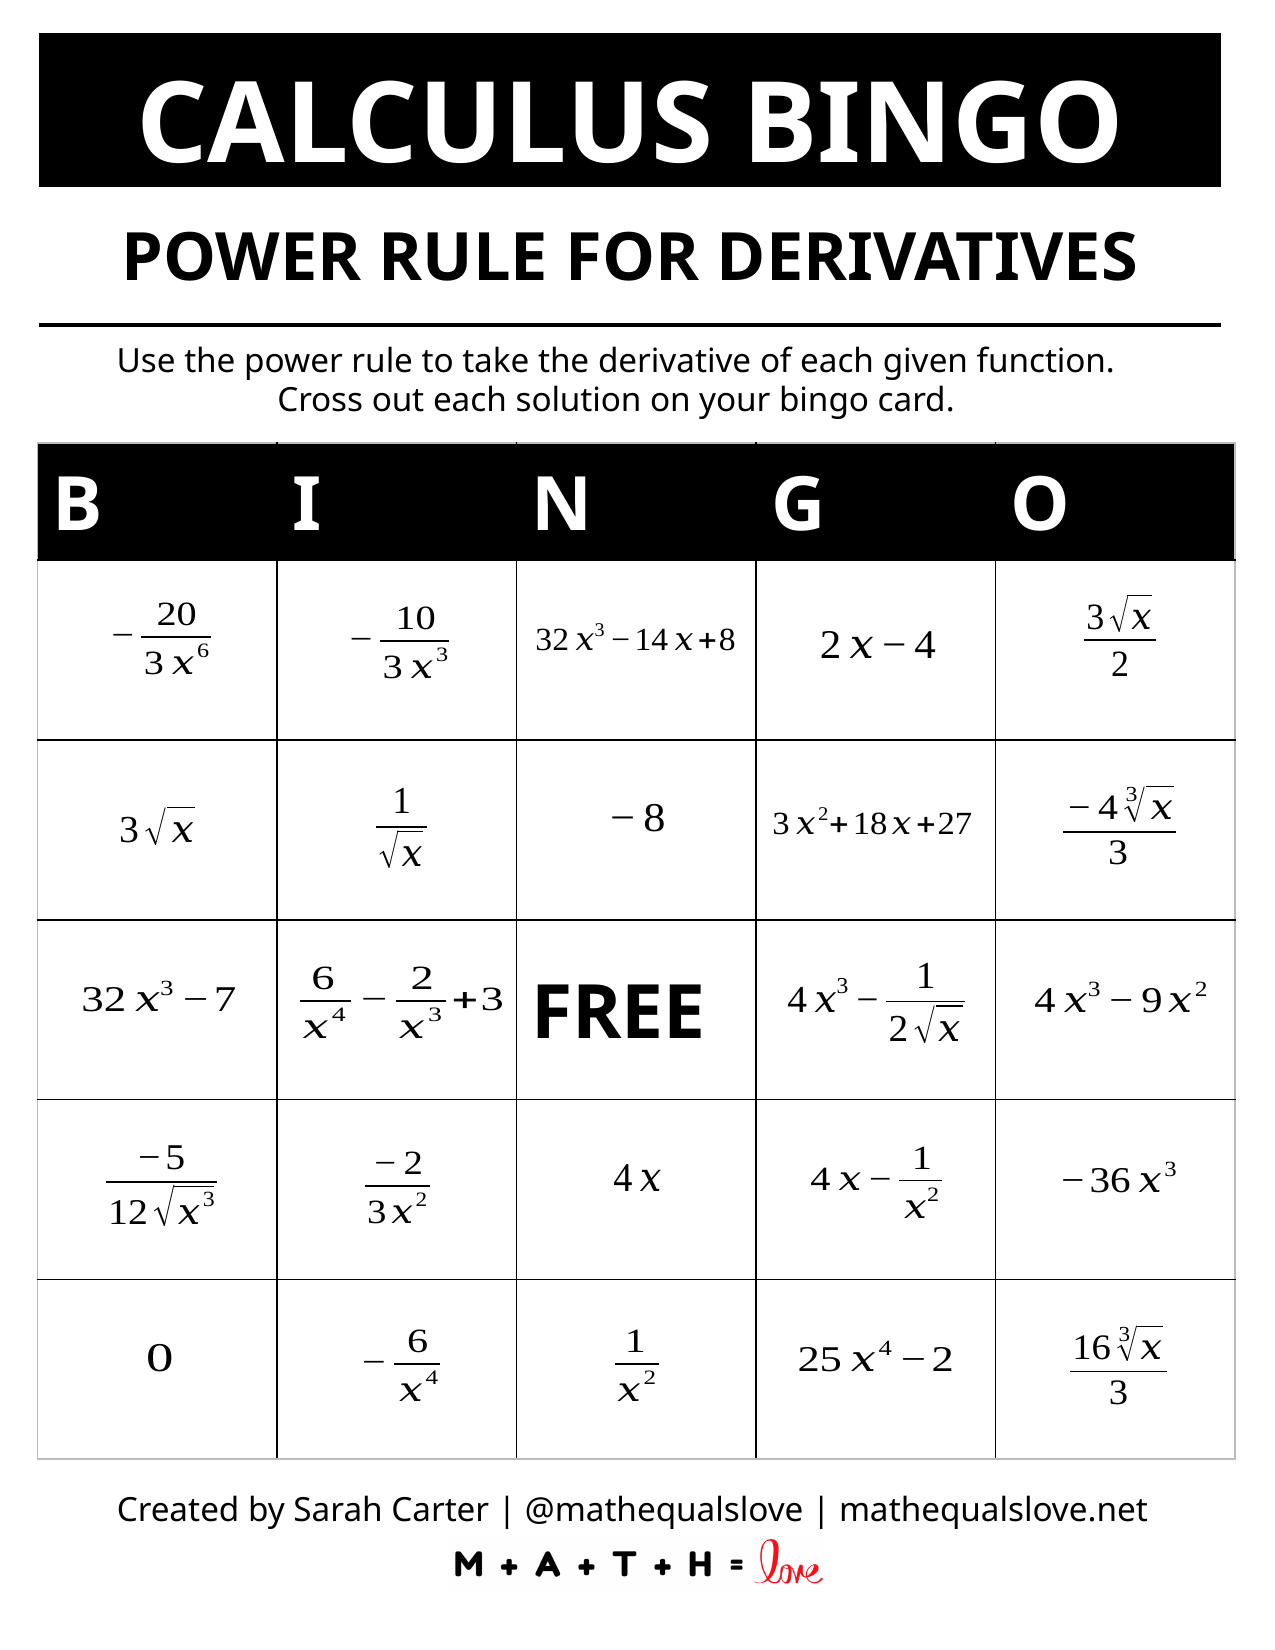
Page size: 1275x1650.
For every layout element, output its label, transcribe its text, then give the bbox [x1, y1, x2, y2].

table_cell [757, 1100, 995, 1279]
table_cell [996, 1100, 1234, 1279]
text_box Created by Sarah Carter | @mathequalslove | mathequalslove.net [53, 1481, 1222, 1536]
table_cell POWER RULE FOR DERIVATIVES [39, 187, 1221, 323]
table_cell [517, 561, 755, 739]
table_cell [996, 1280, 1234, 1458]
table_cell [278, 741, 516, 919]
table_header G [757, 444, 995, 559]
table_cell [996, 561, 1234, 739]
table_cell [996, 921, 1234, 1099]
table_cell [996, 741, 1234, 919]
table_header N [517, 444, 755, 559]
table_cell [38, 1100, 276, 1279]
table_header I [278, 444, 516, 559]
table_cell [38, 1280, 276, 1458]
picture [446, 1536, 829, 1590]
table_header O [996, 444, 1234, 559]
table_cell [38, 921, 276, 1099]
table_cell [757, 741, 995, 919]
table_cell [38, 741, 276, 919]
table_cell [517, 741, 755, 919]
table_header B [38, 444, 276, 559]
table_header CALCULUS BINGO [39, 36, 1221, 183]
table_cell [278, 1100, 516, 1279]
table_cell [757, 561, 995, 739]
table_cell [38, 561, 276, 739]
table_cell [278, 921, 516, 1099]
text_box Use the power rule to take the derivative of each given function. Cross out each solution on your bingo card. [28, 331, 1214, 426]
table_cell [278, 561, 516, 739]
table_cell [517, 1280, 755, 1458]
table_cell [278, 1280, 516, 1458]
table_cell [757, 921, 995, 1099]
table_cell [757, 1280, 995, 1458]
table_cell FREE [517, 921, 755, 1099]
table_cell [517, 1100, 755, 1279]
